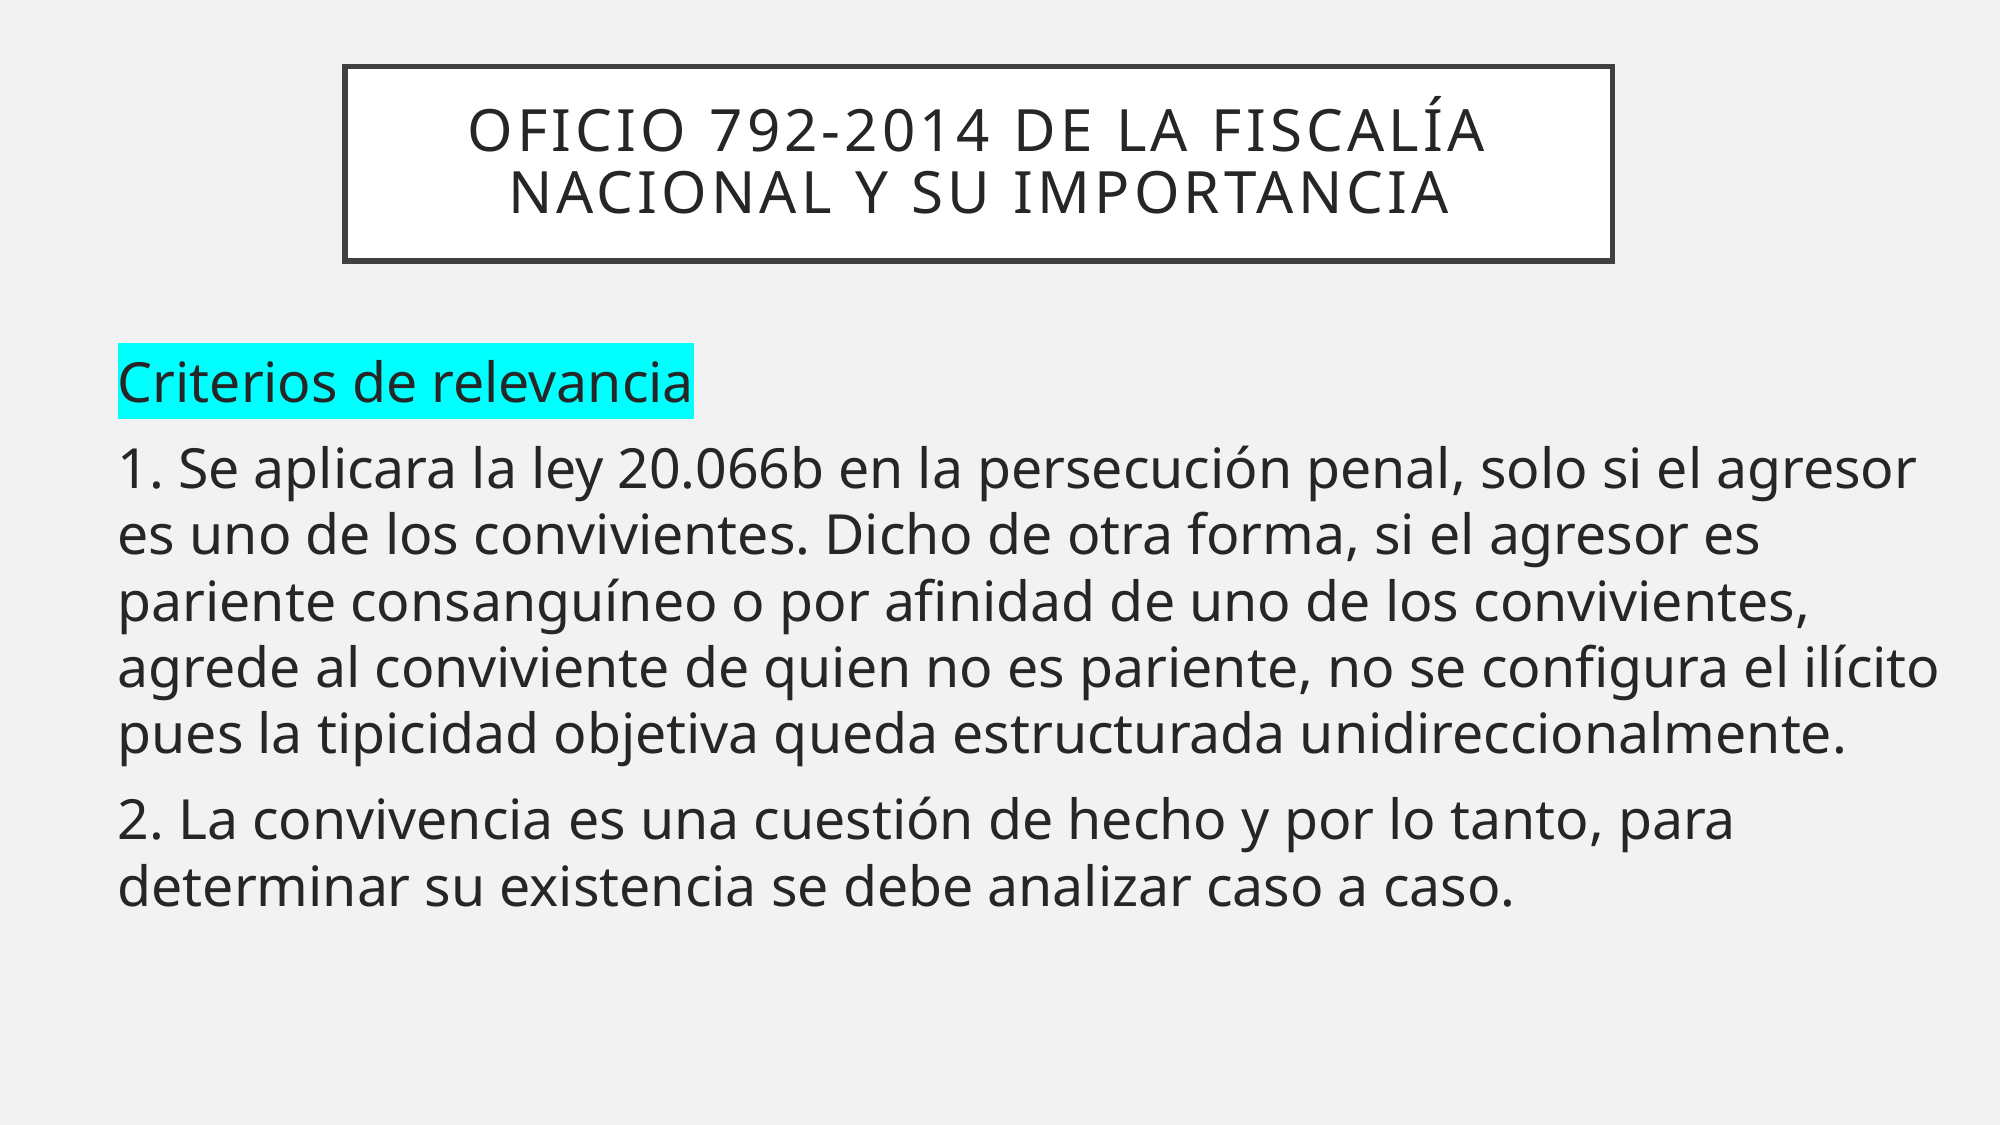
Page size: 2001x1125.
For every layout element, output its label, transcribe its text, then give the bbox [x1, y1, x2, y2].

title Oficio 792-2014 de la Fiscalía Nacional y su importancia [342, 64, 1615, 264]
list Criterios de relevancia 1. Se aplicara la ley 20.066b en la persecución penal, solo si el agresor es uno de los convivientes. Dicho de otra forma, si el agresor es pariente consanguíneo o por afinidad de uno de los convivientes, agrede al conviviente de quien no es pariente, no se configura el ilícito pues la tipicidad objetiva queda estructurada unidireccionalmente. 2. La convivencia es una cuestión de hecho y por lo tanto, para determinar su existencia se debe analizar caso a caso. [102, 339, 1961, 942]
